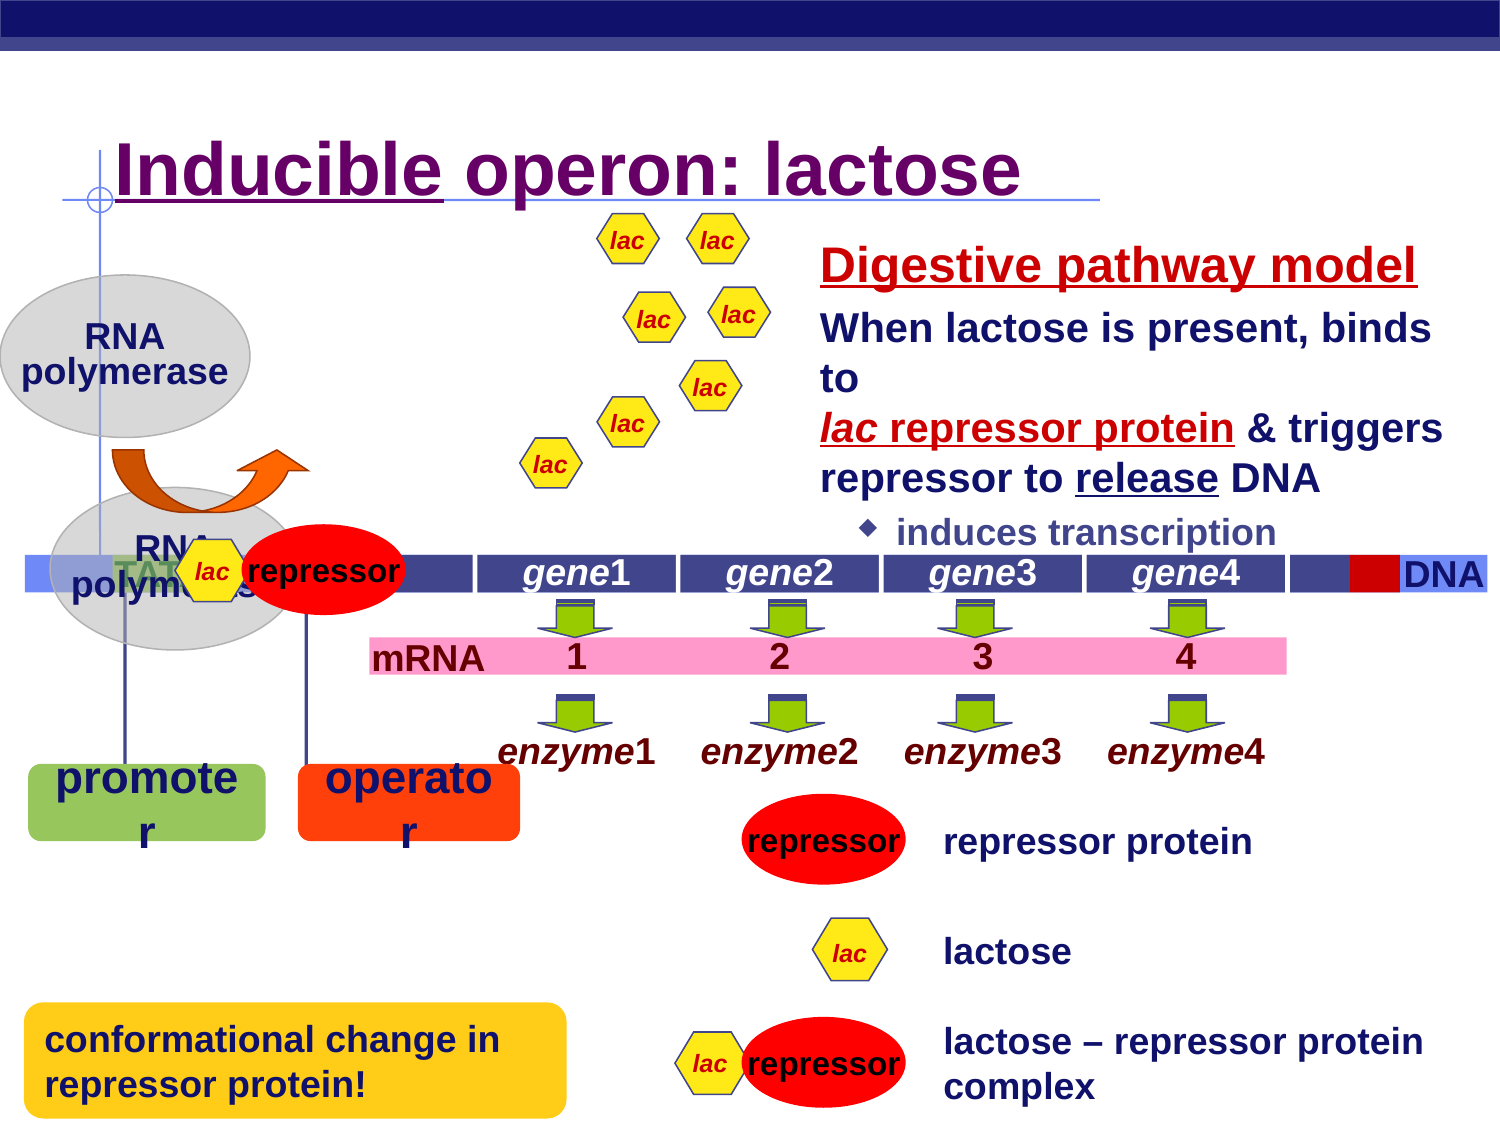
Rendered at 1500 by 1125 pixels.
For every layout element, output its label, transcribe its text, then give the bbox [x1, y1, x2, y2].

text_box [1288, 554, 1350, 593]
title Inducible operon: lactose [99, 112, 1375, 238]
text_box gene4 [1116, 540, 1255, 600]
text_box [525, 694, 1281, 780]
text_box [0, 274, 251, 438]
text_box [421, 554, 507, 590]
list Digestive pathway model When lactose is present, binds to lac repressor protein & triggers repressor to release DNA induces transcription [804, 224, 1498, 538]
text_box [231, 524, 417, 615]
text_box [679, 554, 710, 593]
text_box conformational change in repressor protein! [23, 1002, 567, 1119]
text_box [297, 592, 521, 841]
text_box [537, 599, 1226, 686]
text_box gene2 [710, 540, 849, 598]
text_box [517, 213, 772, 489]
text_box [525, 637, 532, 675]
text_box [1085, 554, 1116, 593]
text_box [849, 554, 881, 593]
text_box [1052, 554, 1084, 593]
text_box gene3 [913, 540, 1052, 598]
text_box DNA [1388, 542, 1500, 603]
text_box [646, 554, 678, 593]
text_box [236, 449, 309, 485]
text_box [49, 487, 301, 651]
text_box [731, 794, 1269, 885]
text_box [812, 917, 1088, 981]
text_box gene1 [507, 540, 646, 600]
text_box [1229, 637, 1287, 675]
text_box [1350, 554, 1388, 593]
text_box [27, 592, 267, 841]
text_box [1255, 554, 1287, 593]
text_box [24, 554, 44, 593]
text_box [674, 1009, 1441, 1115]
text_box [882, 554, 913, 593]
